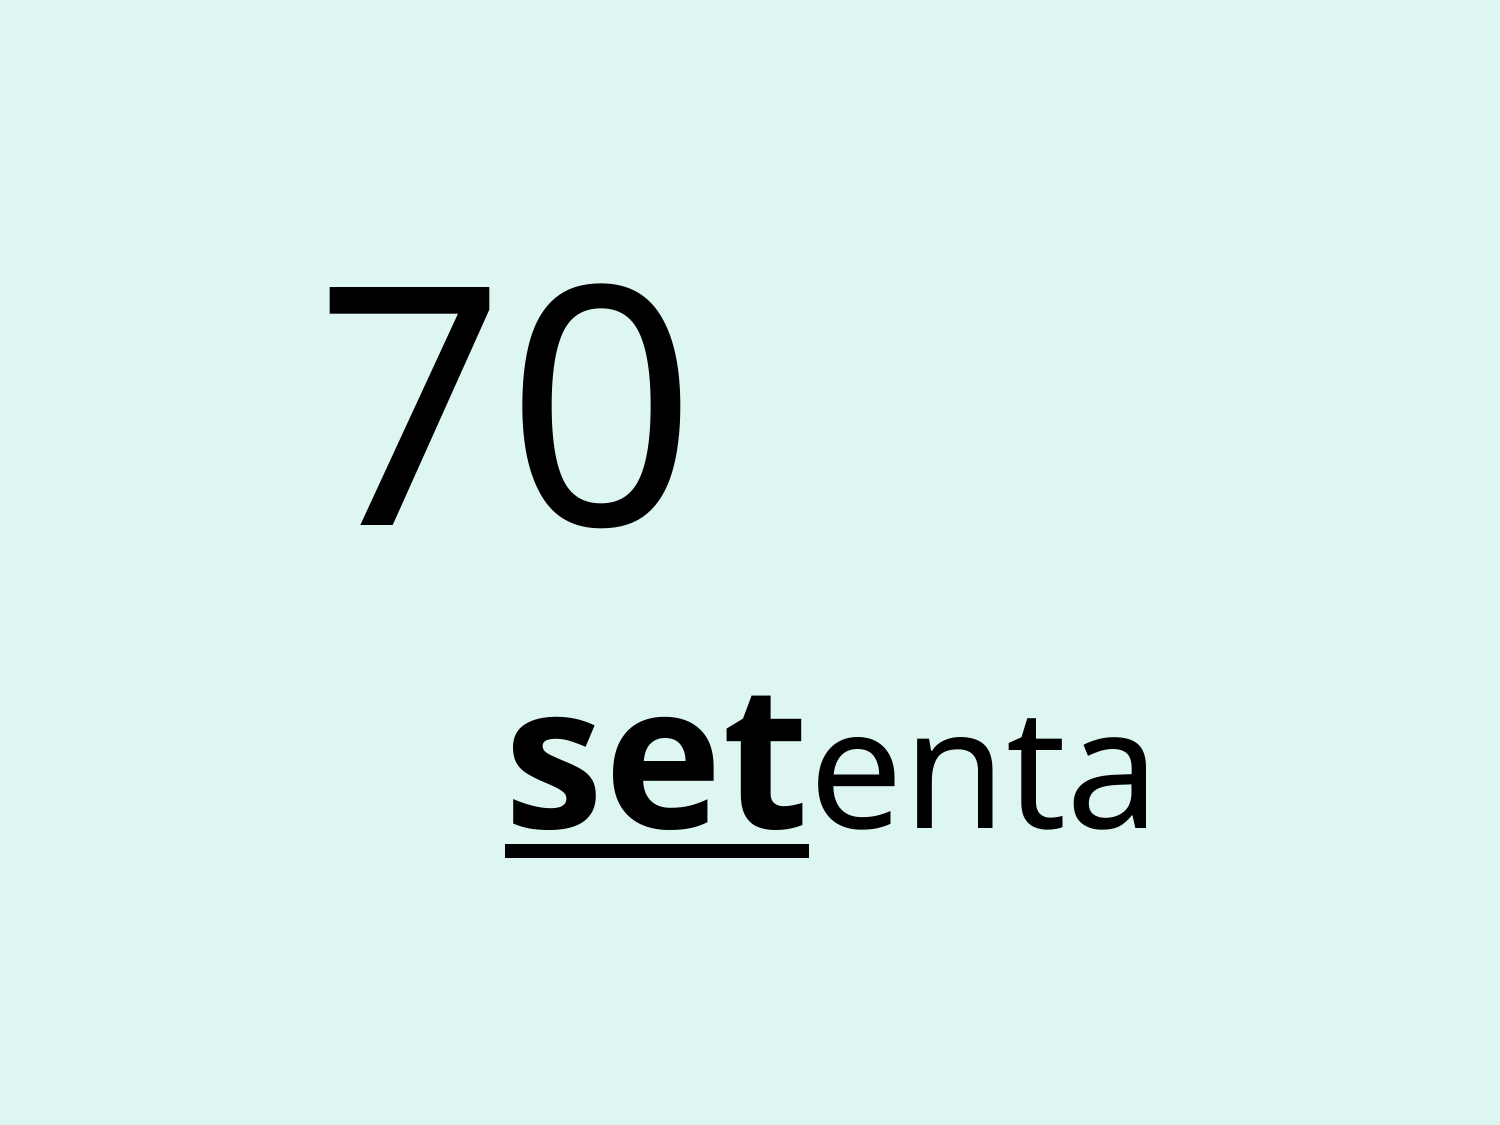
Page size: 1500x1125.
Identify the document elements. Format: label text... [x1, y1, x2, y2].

text_box 70 [301, 184, 916, 600]
text_box setenta [490, 621, 1270, 877]
